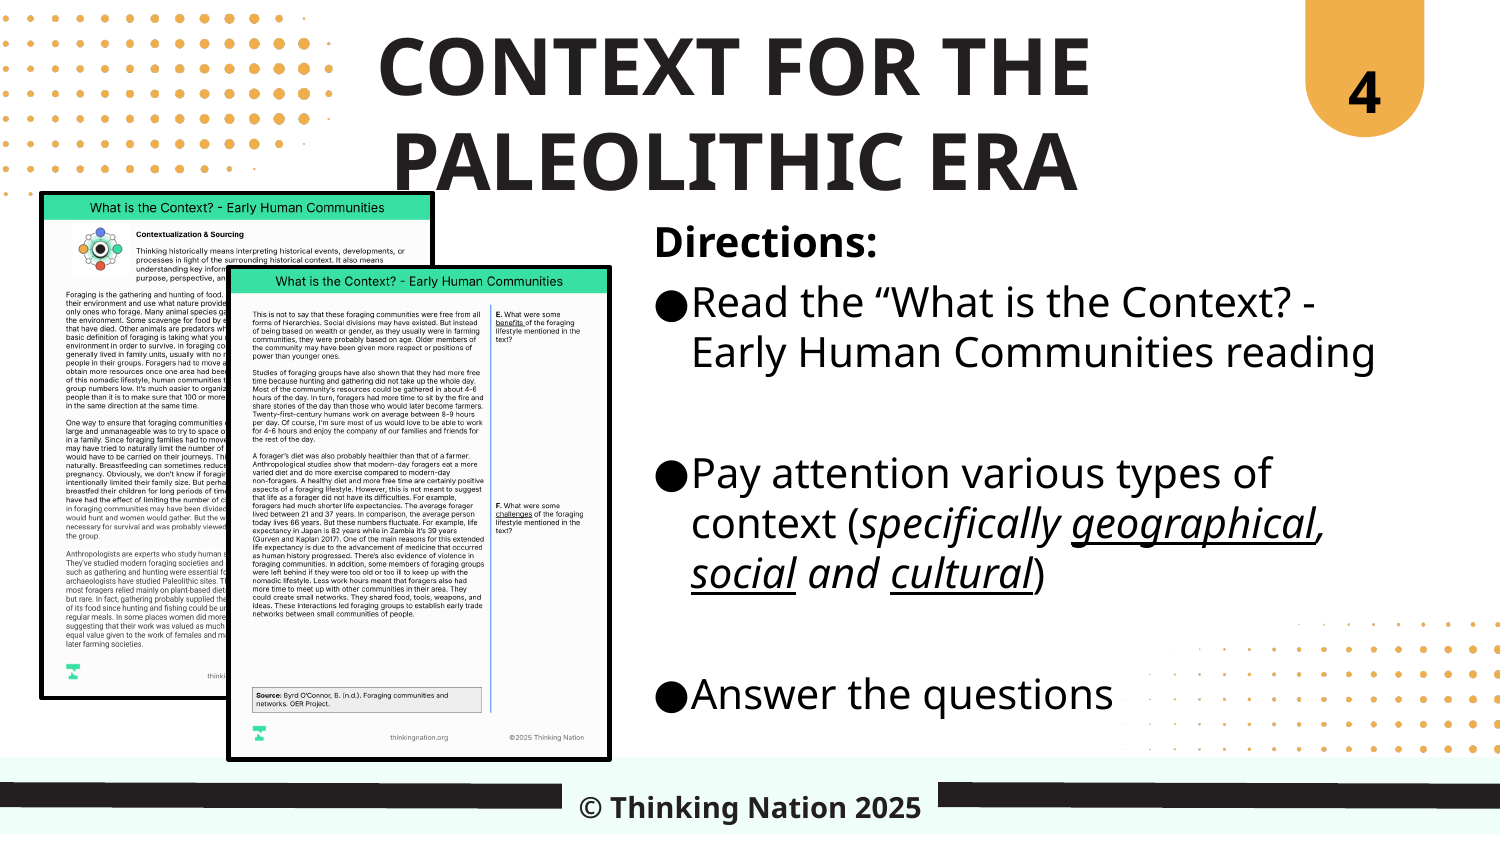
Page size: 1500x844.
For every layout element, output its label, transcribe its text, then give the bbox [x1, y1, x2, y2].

text_box [0, 0, 333, 196]
picture [43, 194, 608, 758]
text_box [1300, 0, 1430, 138]
text_box CONTEXT FOR THE PALEOLITHIC ERA [130, 16, 1339, 207]
text_box [1100, 622, 1500, 755]
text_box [0, 756, 1500, 835]
text_box Directions: Read the “What is the Context? - Early Human Communities reading Pay attention various types of context (specifically geographical, social and cultural) Answer the questions [645, 207, 1417, 726]
